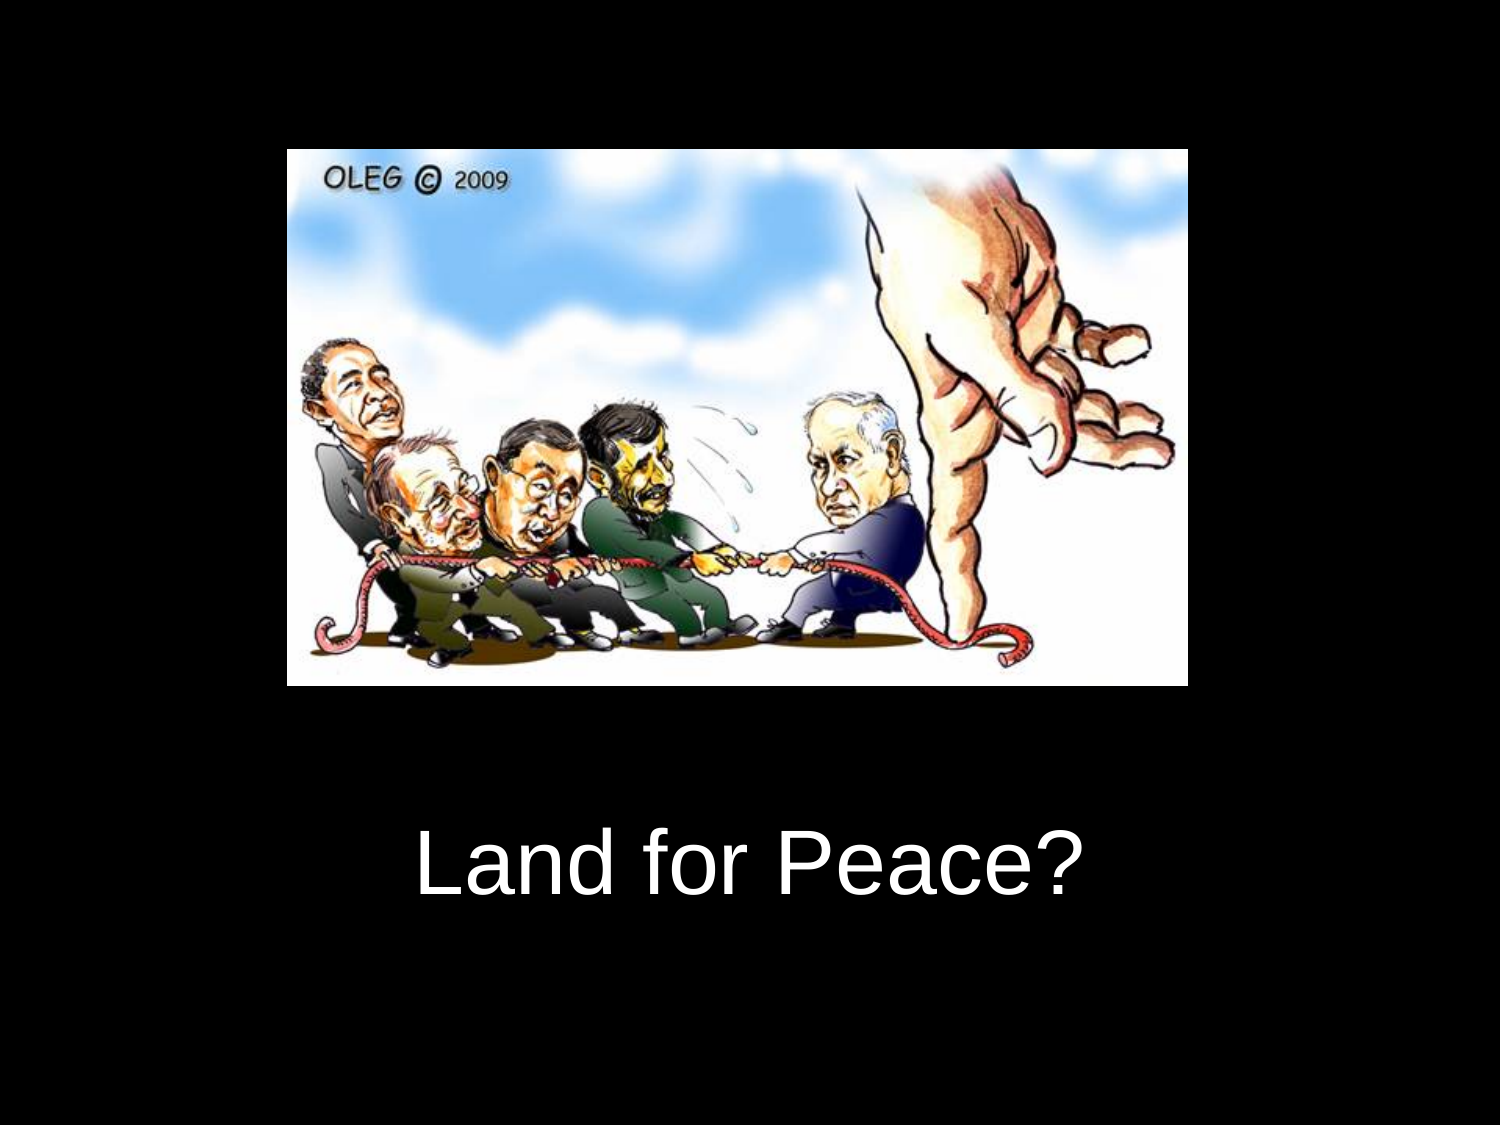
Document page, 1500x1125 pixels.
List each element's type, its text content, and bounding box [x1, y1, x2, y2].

picture [287, 149, 1188, 687]
title Land for Peace? [262, 737, 1238, 979]
